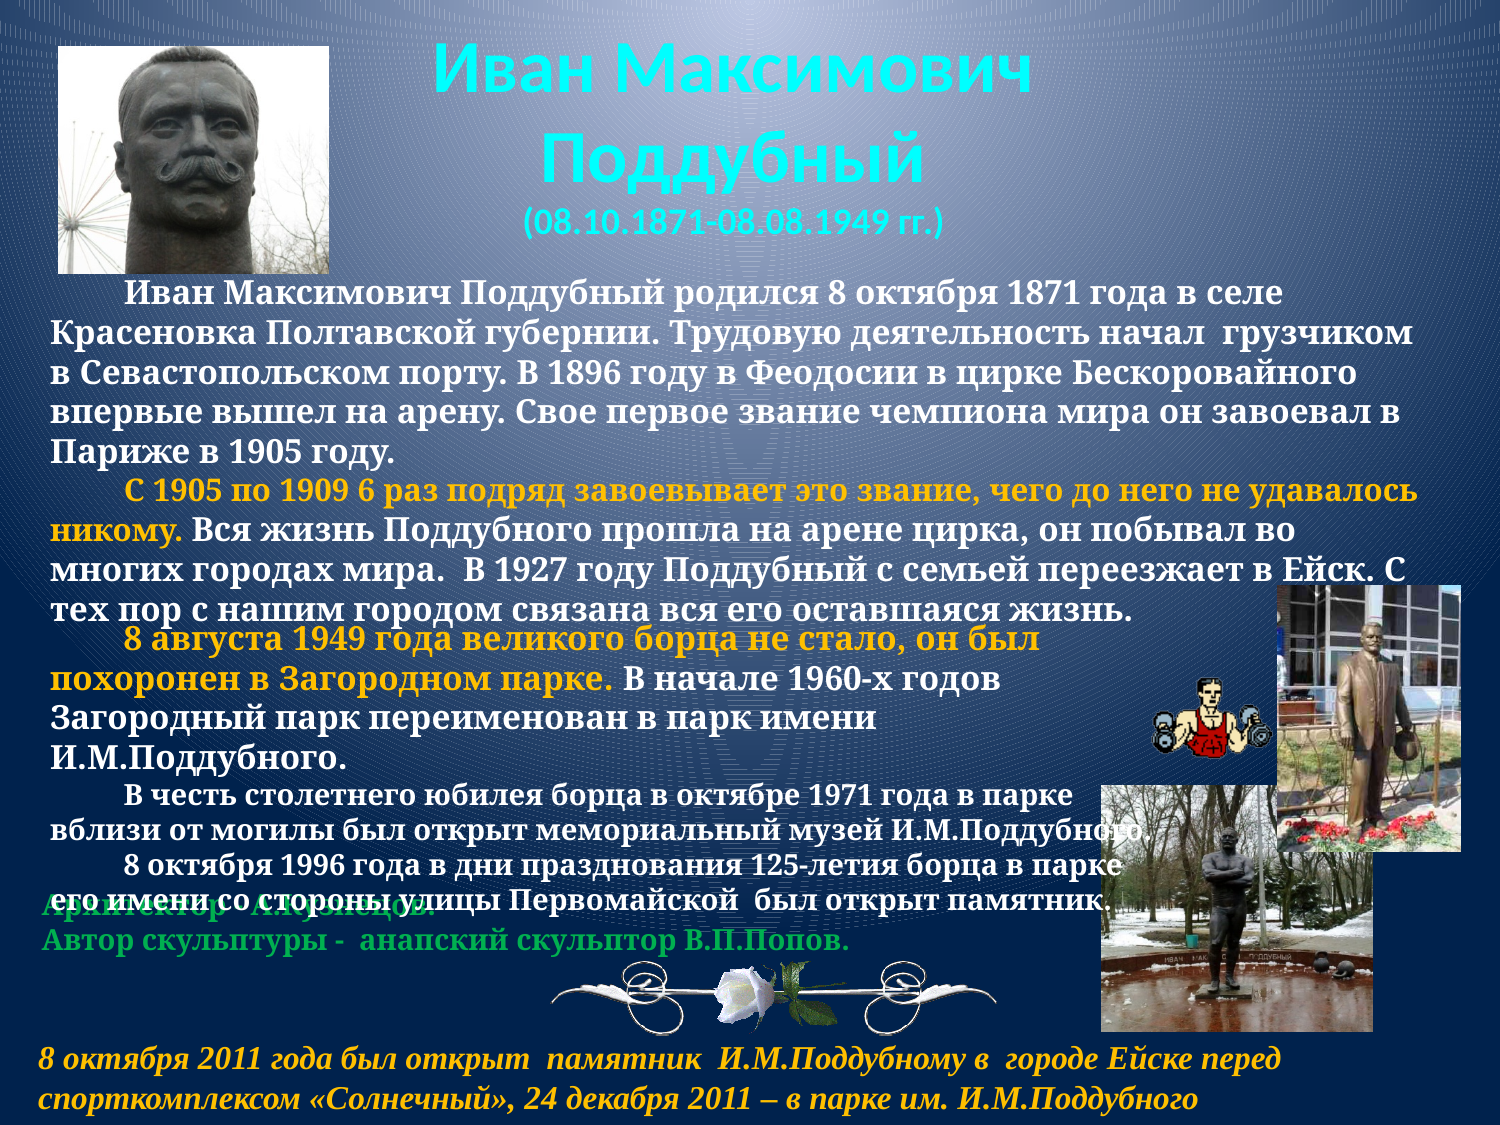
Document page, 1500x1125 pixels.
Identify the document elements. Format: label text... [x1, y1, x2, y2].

text_box 8 октября 2011 года был открыт памятник И.М.Поддубному в городе Ейске перед спорткомплексом «Солнечный», 24 декабря 2011 – в парке им. И.М.Поддубного [23, 1029, 1307, 1124]
text_box Архитектор - А.Кузнецов. Автор скульптуры - анапский скульптор В.П.Попов. [0, 878, 997, 964]
picture [550, 960, 997, 1036]
text_box 8 августа 1949 года великого борца не стало, он был похоронен в Загородном парке. В начале 1960-х годов Загородный парк переименован в парк имени И.М.Поддубного. В честь столетнего юбилея борца в октябре 1971 года в парке вблизи от могилы был открыт мемориальный музей И.М.Поддубного. 8 октября 1996 года в дни празднования 125-летия борца в парке его имени со стороны улицы Первомайской был открыт памятник. [35, 609, 1196, 924]
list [1101, 784, 1373, 1032]
text_box Иван Максимович Поддубный родился 8 октября 1871 года в селе Красеновка Полтавской губернии. Трудовую деятельность начал грузчиком в Севастопольском порту. В 1896 году в Феодосии в цирке Бескоровайного впервые вышел на арену. Свое первое звание чемпиона мира он завоевал в Париже в 1905 году. С 1905 по 1909 6 раз подряд завоевывает это звание, чего до него не удавалось никому. Вся жизнь Поддубного прошла на арене цирка, он побывал во многих городах мира. В 1927 году Поддубный с семьей переезжает в Ейск. С тех пор с нашим городом связана вся его оставшаяся жизнь. [35, 263, 1454, 666]
picture [1136, 585, 1462, 852]
title Иван Максимович Поддубный (08.10.1871-08.08.1949 гг.) [333, 58, 1409, 201]
picture [58, 46, 329, 275]
